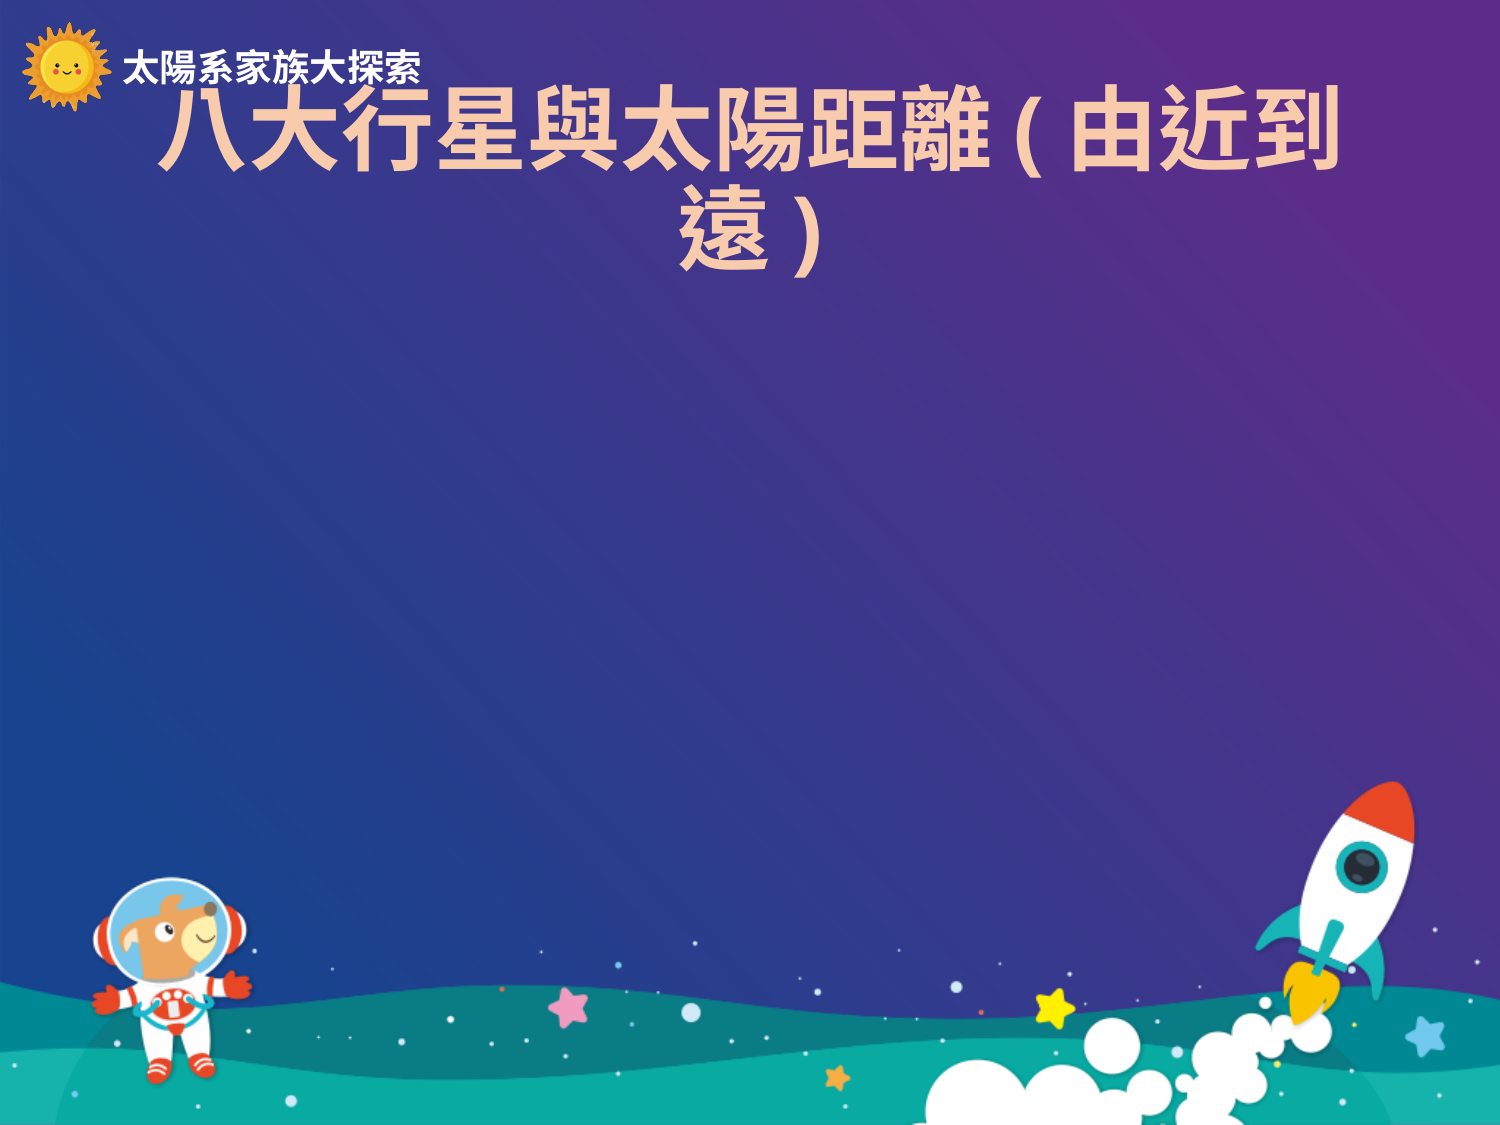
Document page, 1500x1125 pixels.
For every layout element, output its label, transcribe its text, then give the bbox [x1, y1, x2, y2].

picture [0, 0, 1500, 1125]
title 八大行星與太陽距離(由近到遠) [103, 74, 1397, 293]
